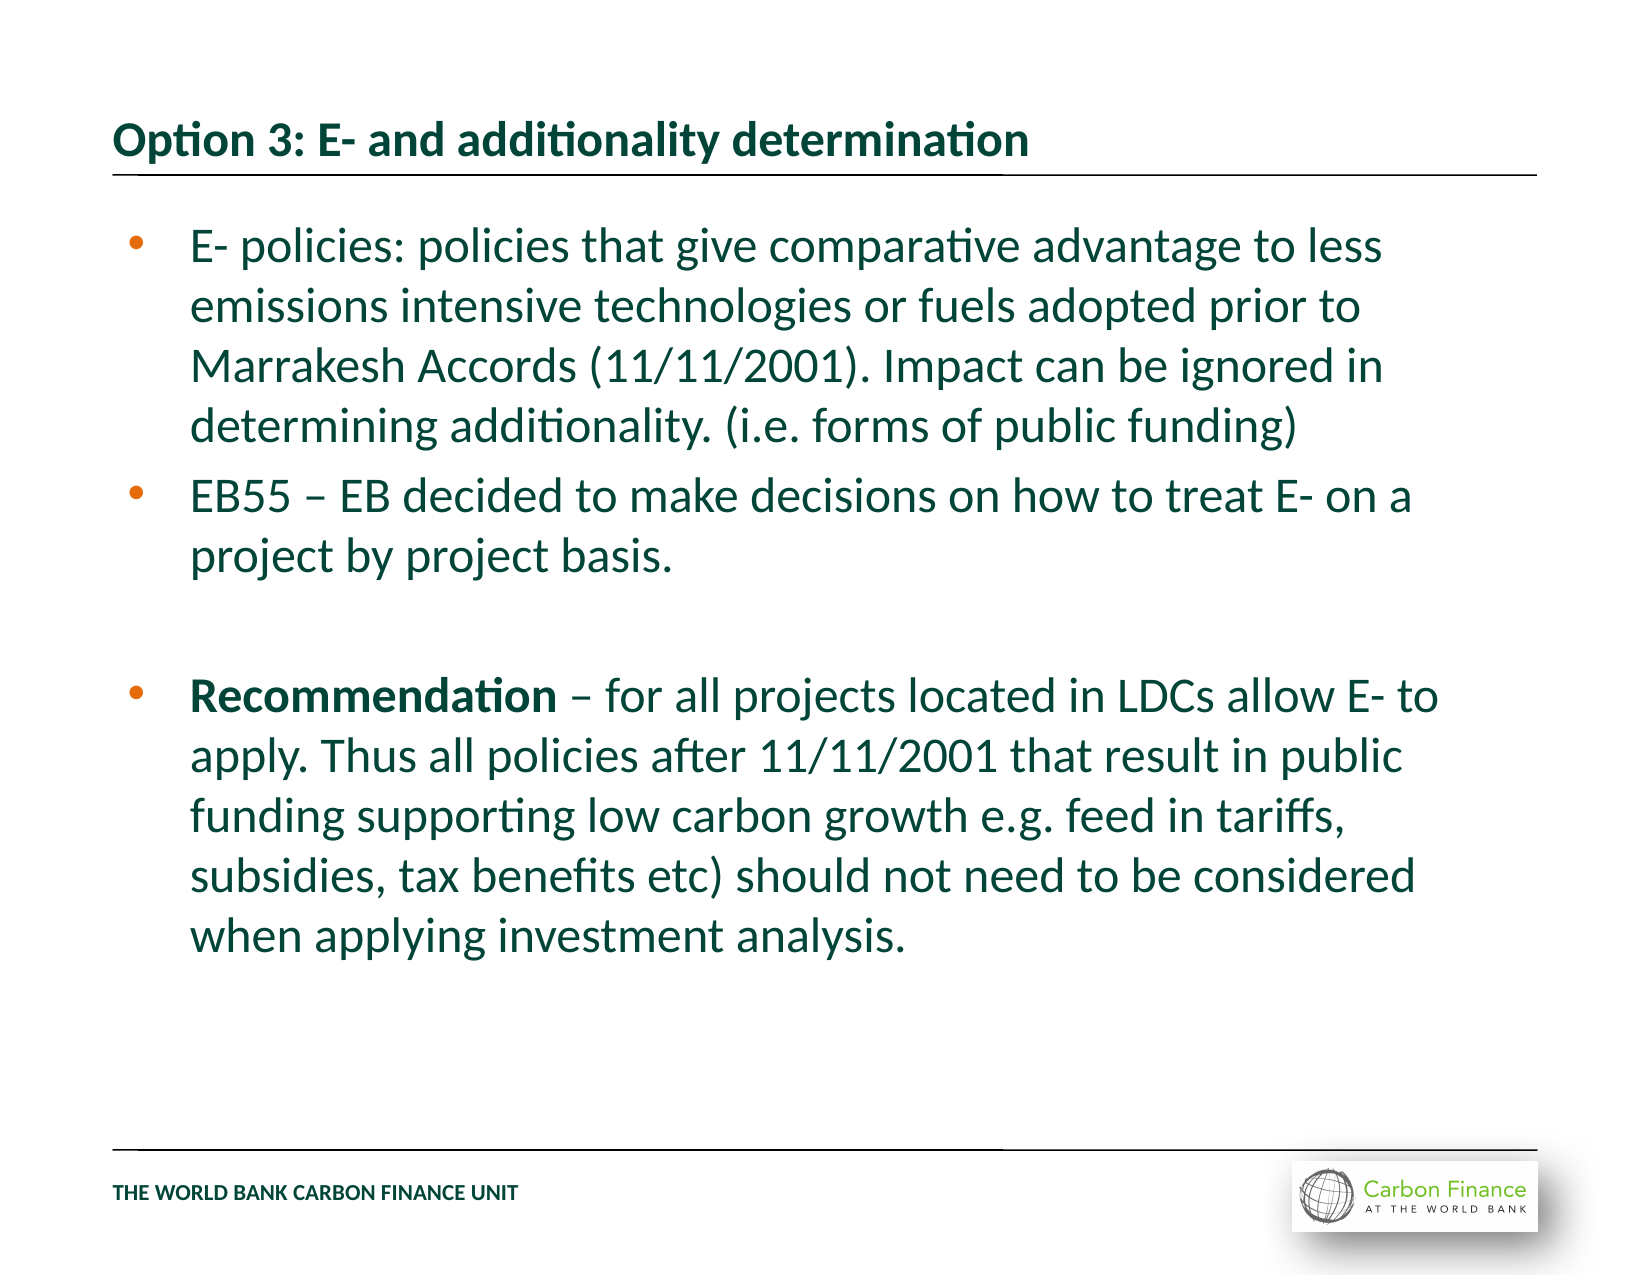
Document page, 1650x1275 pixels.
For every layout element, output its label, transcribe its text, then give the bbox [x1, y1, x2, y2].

title Option 3: E- and additionality determination [112, 87, 1538, 176]
list E- policies: policies that give comparative advantage to less emissions intensive technologies or fuels adopted prior to Marrakesh Accords (11/11/2001). Impact can be ignored in determining additionality. (i.e. forms of public funding) EB55 – EB decided to make decisions on how to treat E- on a project by project basis. Recommendation – for all projects located in LDCs allow E- to apply. Thus all policies after 11/11/2001 that result in public funding supporting low carbon growth e.g. feed in tariffs, subsidies, tax benefits etc) should not need to be considered when applying investment analysis. [112, 204, 1538, 1030]
picture [1292, 1161, 1538, 1232]
